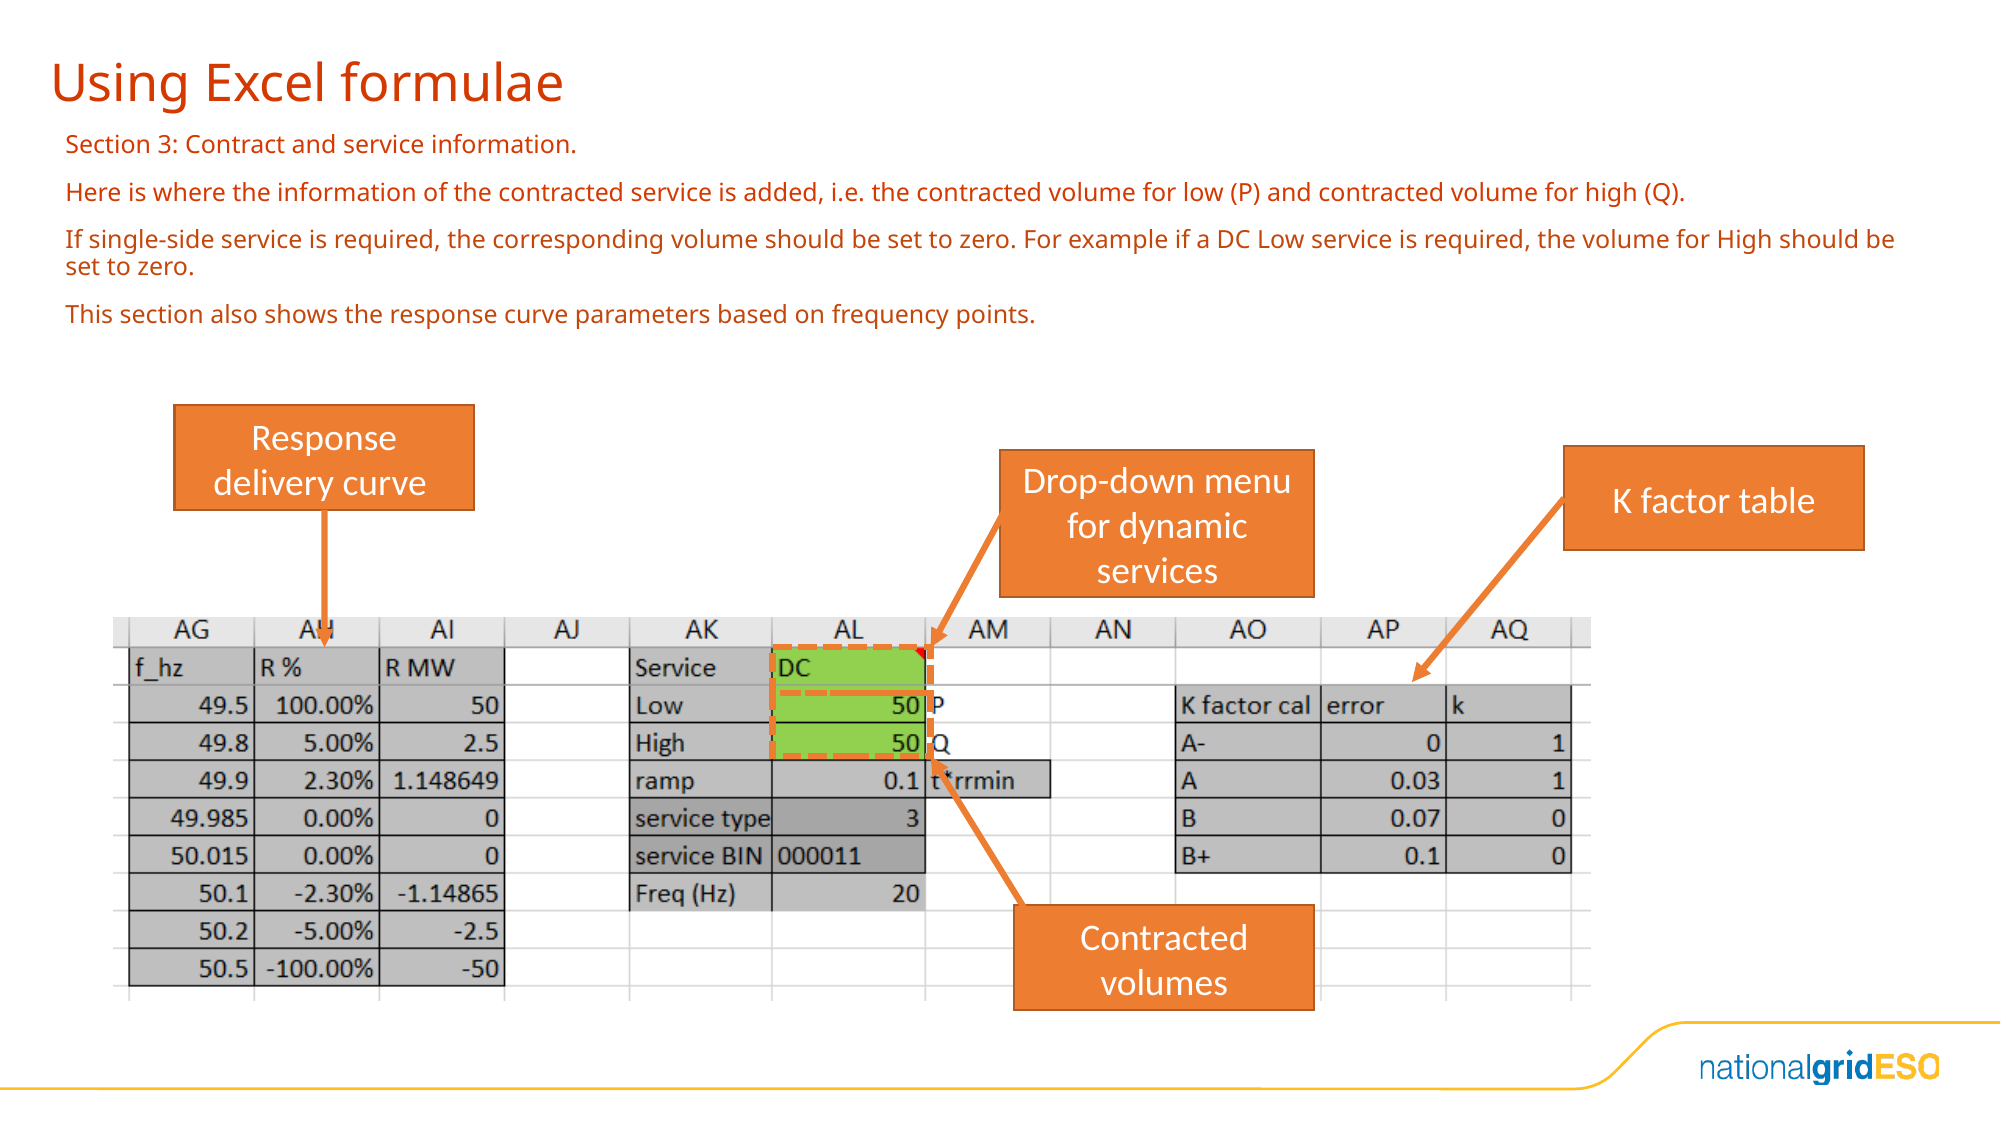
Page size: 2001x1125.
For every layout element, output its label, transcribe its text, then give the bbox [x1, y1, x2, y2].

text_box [930, 756, 1039, 932]
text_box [930, 499, 1011, 648]
text_box Contracted volumes [1013, 1001, 1315, 1011]
list Section 3: Contract and service information. Here is where the information of the contracted service is added, i.e. the contracted volume for low (P) and contracted volume for high (Q). If single-side service is required, the corresponding volume should be set to zero. For example if a DC Low service is required, the volume for High should be set to zero. This section also shows the response curve parameters based on frequency points. [50, 124, 1930, 693]
text_box K factor table [1563, 445, 1865, 551]
picture [113, 617, 1591, 1001]
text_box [1411, 498, 1564, 683]
text_box Drop-down menu for dynamic services [999, 449, 1315, 598]
text_box Response delivery curve [173, 404, 475, 511]
title Using Excel formulae [35, 49, 863, 155]
